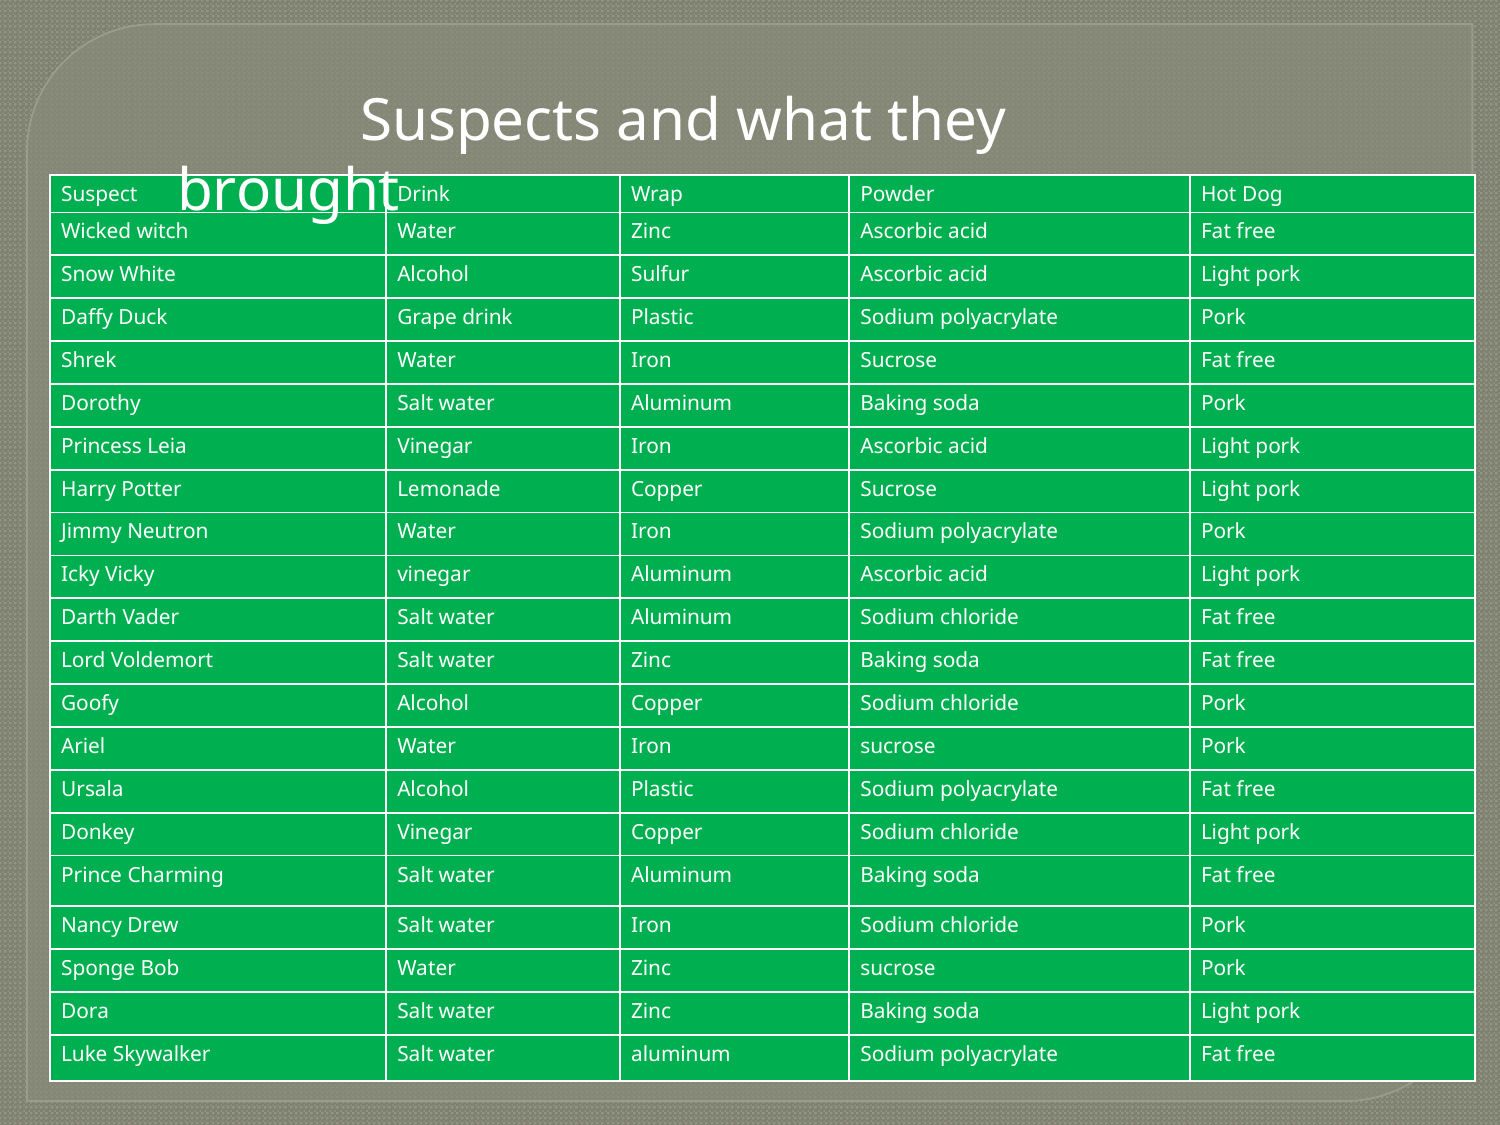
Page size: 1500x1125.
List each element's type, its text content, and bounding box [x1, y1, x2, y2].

table_cell Water [387, 728, 619, 769]
table_cell Snow White [51, 256, 385, 297]
table_cell Harry Potter [51, 471, 385, 512]
table_cell Light pork [1191, 556, 1474, 597]
table_cell Plastic [621, 299, 848, 340]
table_cell Salt water [387, 599, 619, 640]
table_cell Sodium chloride [850, 599, 1189, 640]
table_cell Sodium polyacrylate [850, 513, 1189, 555]
table_cell Aluminum [621, 556, 848, 597]
table_cell Iron [621, 342, 848, 383]
table_cell Daffy Duck [51, 299, 385, 340]
table_cell Water [387, 950, 619, 991]
table_cell Sulfur [621, 256, 848, 297]
table_cell Prince Charming [51, 856, 385, 905]
table_cell vinegar [387, 556, 619, 597]
table_cell Zinc [621, 642, 848, 683]
table_cell Fat free [1191, 342, 1474, 383]
table_cell sucrose [850, 728, 1189, 769]
table_header Suspect [51, 176, 162, 212]
table_cell Sucrose [850, 471, 1189, 512]
table_cell Plastic [621, 771, 848, 812]
table_cell Sodium polyacrylate [850, 299, 1189, 340]
table_cell Light pork [1191, 256, 1474, 297]
table_cell Alcohol [387, 771, 619, 812]
table_cell Salt water [387, 642, 619, 683]
table_cell Copper [621, 471, 848, 512]
table_cell Sodium chloride [850, 907, 1189, 948]
table_cell Fat free [1191, 1036, 1474, 1080]
table_cell Water [387, 513, 619, 555]
table_cell Sodium polyacrylate [850, 1036, 1189, 1080]
table_cell Vinegar [387, 428, 619, 469]
table_cell Pork [1191, 950, 1474, 991]
table_cell Luke Skywalker [51, 1036, 385, 1080]
table_cell Copper [621, 685, 848, 726]
table_cell Nancy Drew [51, 907, 385, 948]
table_cell Sucrose [850, 342, 1189, 383]
table_cell Aluminum [621, 599, 848, 640]
table_header Hot Dog [1225, 176, 1474, 212]
table_cell Vinegar [387, 814, 619, 855]
table_cell Salt water [387, 993, 619, 1034]
table_cell Jimmy Neutron [51, 513, 385, 555]
table_cell Icky Vicky [51, 556, 385, 597]
table_cell Lord Voldemort [51, 642, 385, 683]
table_cell Pork [1191, 385, 1474, 426]
table_cell sucrose [850, 950, 1189, 991]
table_cell Light pork [1191, 993, 1474, 1034]
table_cell Ariel [51, 728, 385, 769]
table_cell Salt water [387, 907, 619, 948]
table_cell Alcohol [387, 256, 619, 297]
table_cell Salt water [387, 1036, 619, 1080]
table_cell Salt water [387, 385, 619, 426]
table_cell Ascorbic acid [850, 428, 1189, 469]
table_cell Ascorbic acid [850, 230, 1189, 254]
table_cell aluminum [621, 1036, 848, 1080]
table_cell Pork [1191, 299, 1474, 340]
table_cell Baking soda [850, 385, 1189, 426]
table_cell Pork [1191, 728, 1474, 769]
table_cell Pork [1191, 685, 1474, 726]
table_cell Iron [621, 728, 848, 769]
table_cell Zinc [621, 950, 848, 991]
table_cell Aluminum [621, 856, 848, 905]
table_cell Fat free [1191, 856, 1474, 905]
table_cell Alcohol [387, 685, 619, 726]
table_cell Princess Leia [51, 428, 385, 469]
table_cell Aluminum [621, 385, 848, 426]
table_cell Donkey [51, 814, 385, 855]
table_cell Wicked witch [51, 213, 385, 254]
table_cell Water [387, 230, 619, 254]
table_cell Sodium chloride [850, 685, 1189, 726]
table_cell Light pork [1191, 428, 1474, 469]
table_cell Iron [621, 907, 848, 948]
table_cell Ascorbic acid [850, 256, 1189, 297]
table_cell Pork [1191, 907, 1474, 948]
table_cell Salt water [387, 856, 619, 905]
table_cell Light pork [1191, 471, 1474, 512]
table_cell Water [387, 342, 619, 383]
table_cell Light pork [1191, 814, 1474, 855]
table_cell Iron [621, 428, 848, 469]
table_cell Sodium chloride [850, 814, 1189, 855]
table_cell Baking soda [850, 993, 1189, 1034]
table_cell Grape drink [387, 299, 619, 340]
table_cell Ursala [51, 771, 385, 812]
table_cell Fat free [1191, 213, 1474, 254]
table_cell Fat free [1191, 599, 1474, 640]
table_cell Goofy [51, 685, 385, 726]
text_box Suspects and what they brought [162, 74, 1225, 230]
table_cell Pork [1191, 513, 1474, 555]
table_cell Lemonade [387, 471, 619, 512]
table_cell Baking soda [850, 642, 1189, 683]
table_cell Sodium polyacrylate [850, 771, 1189, 812]
table_cell Shrek [51, 342, 385, 383]
table_cell Zinc [621, 230, 848, 254]
table_cell Darth Vader [51, 599, 385, 640]
table_cell Dorothy [51, 385, 385, 426]
table_cell Ascorbic acid [850, 556, 1189, 597]
table_cell Fat free [1191, 642, 1474, 683]
table_cell Fat free [1191, 771, 1474, 812]
table_cell Copper [621, 814, 848, 855]
table_cell Baking soda [850, 856, 1189, 905]
table_cell Dora [51, 993, 385, 1034]
table_cell Iron [621, 513, 848, 555]
table_cell Sponge Bob [51, 950, 385, 991]
table_cell Zinc [621, 993, 848, 1034]
